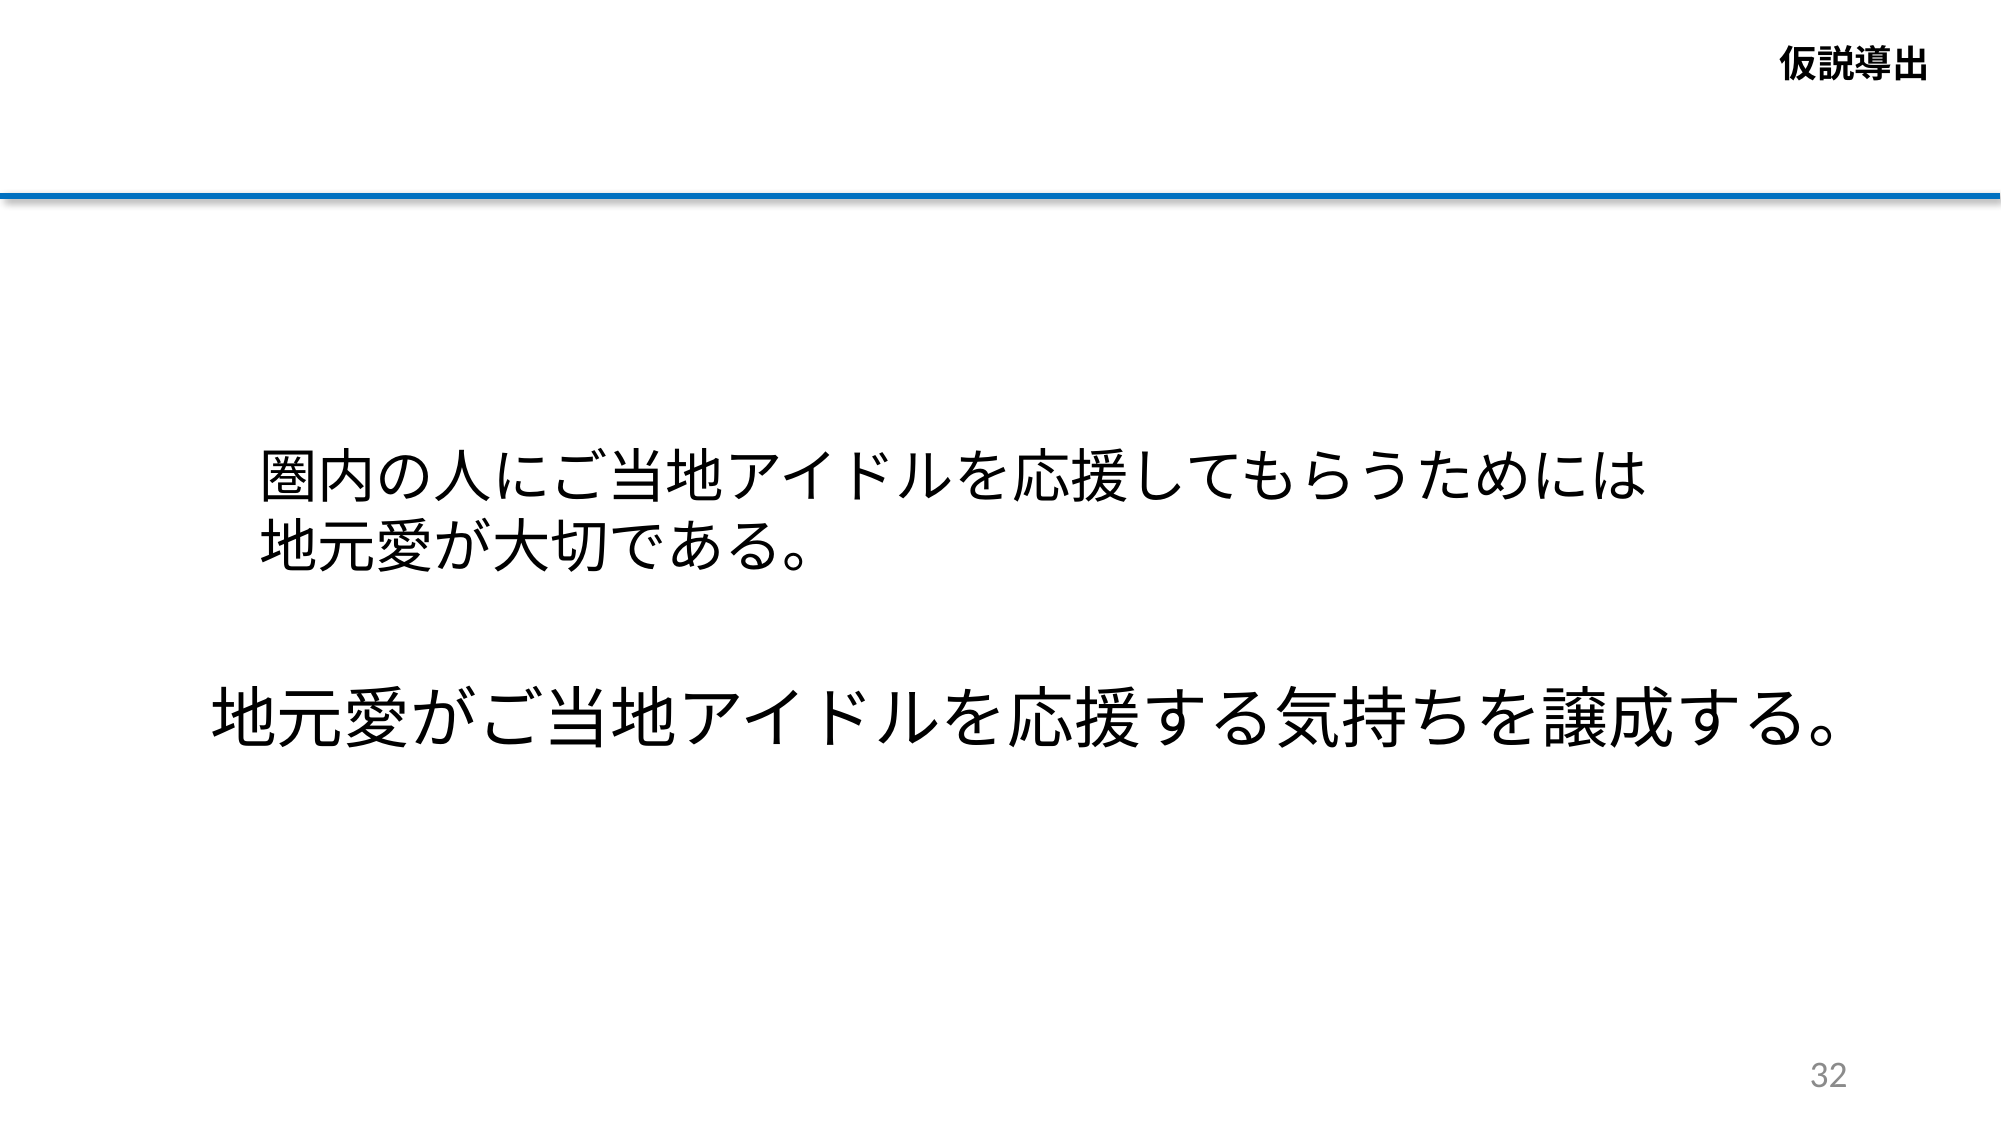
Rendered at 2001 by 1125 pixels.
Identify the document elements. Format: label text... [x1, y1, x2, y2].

text_box 仮説導出 [1764, 33, 1945, 93]
text_box 圏内の人にご当地アイドルを応援してもらうためには 地元愛が大切である。 [244, 431, 1664, 587]
text_box 地元愛がご当地アイドルを応援する気持ちを譲成する。 [195, 668, 1891, 764]
slide_number 32 [1412, 1042, 1863, 1103]
